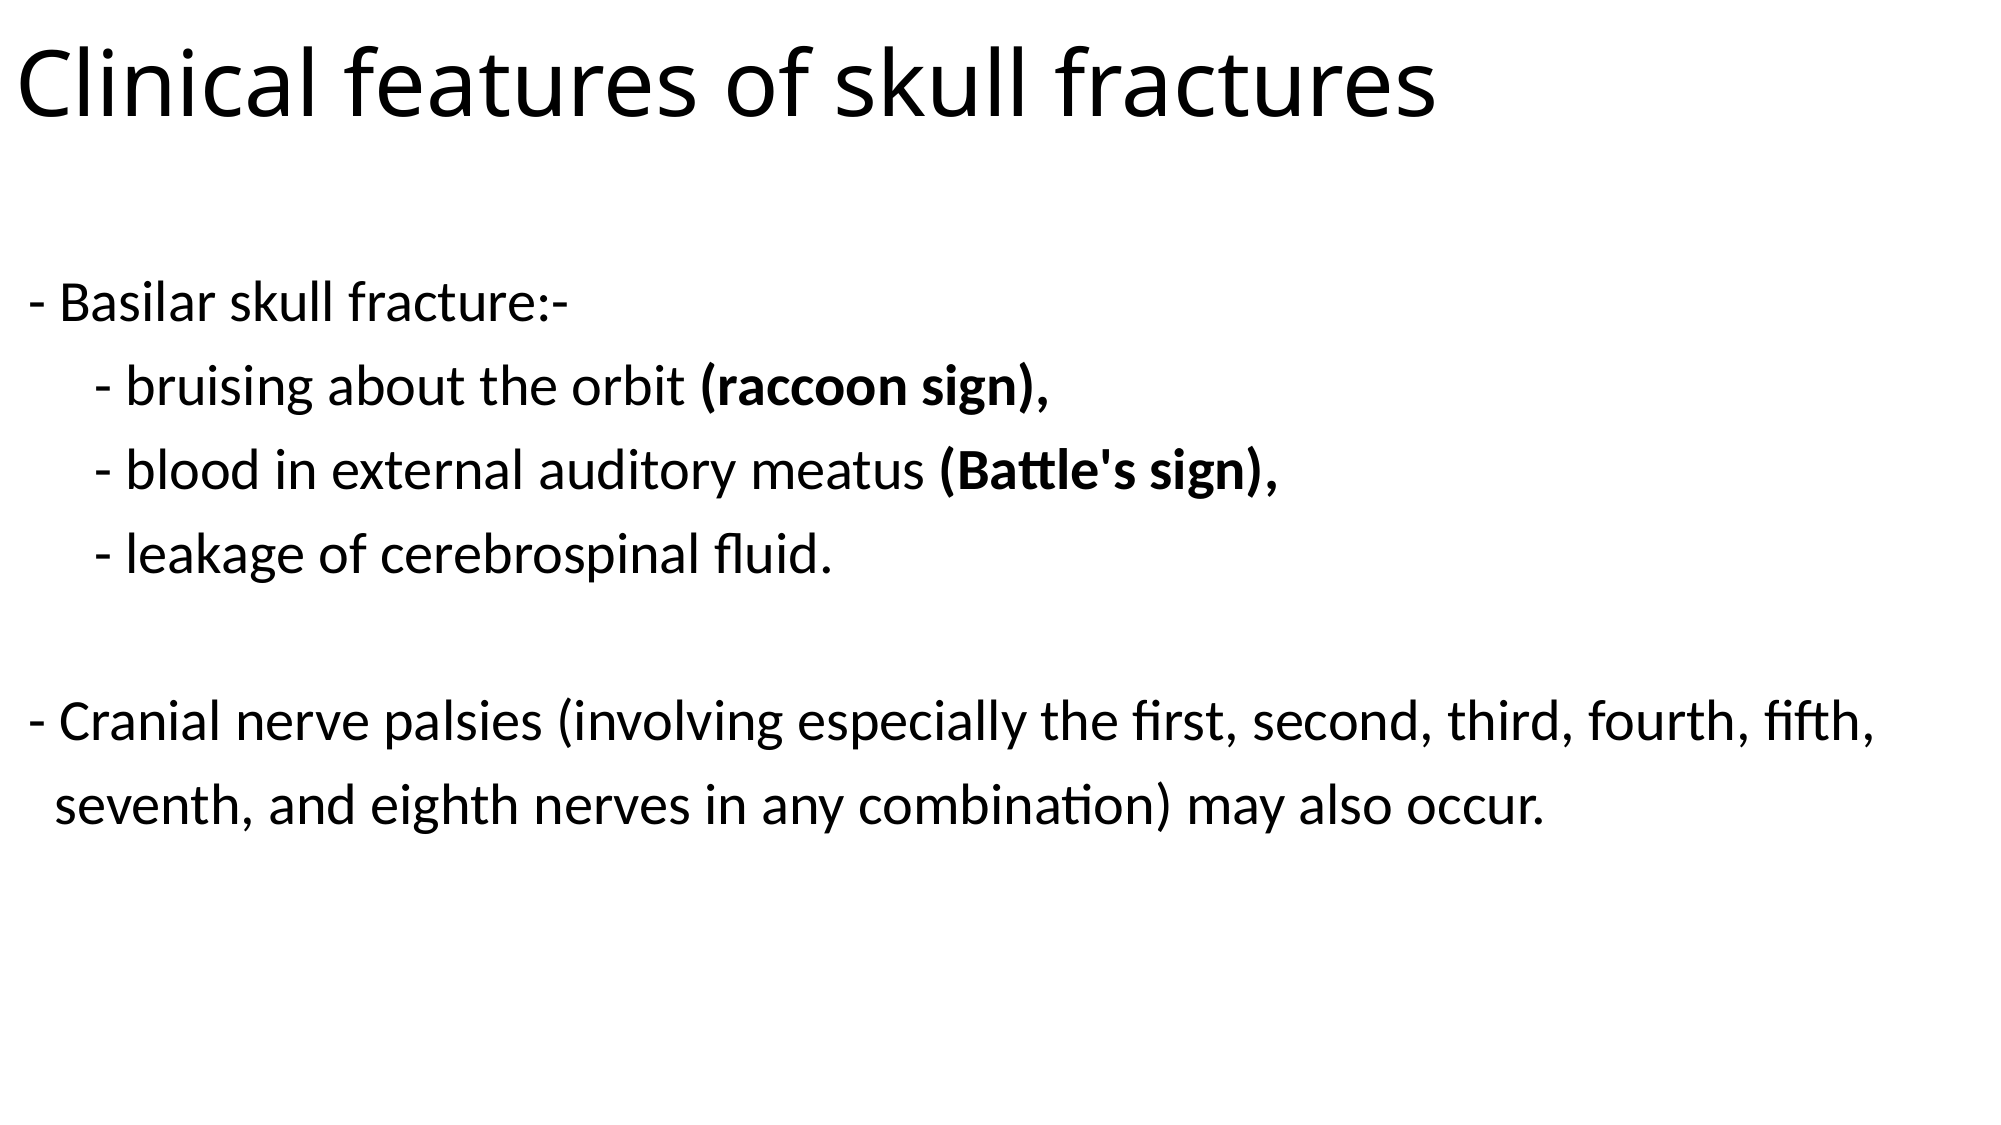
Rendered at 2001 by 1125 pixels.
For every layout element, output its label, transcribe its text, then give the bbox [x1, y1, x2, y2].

list - Basilar skull fracture:- - bruising about the orbit (raccoon sign), - blood in external auditory meatus (Battle's sign), - leakage of cerebrospinal fluid. - Cranial nerve palsies (involving especially the first, second, third, fourth, fifth, seventh, and eighth nerves in any combination) may also occur. [0, 173, 2000, 1125]
title Clinical features of skull fractures [0, 0, 1863, 173]
